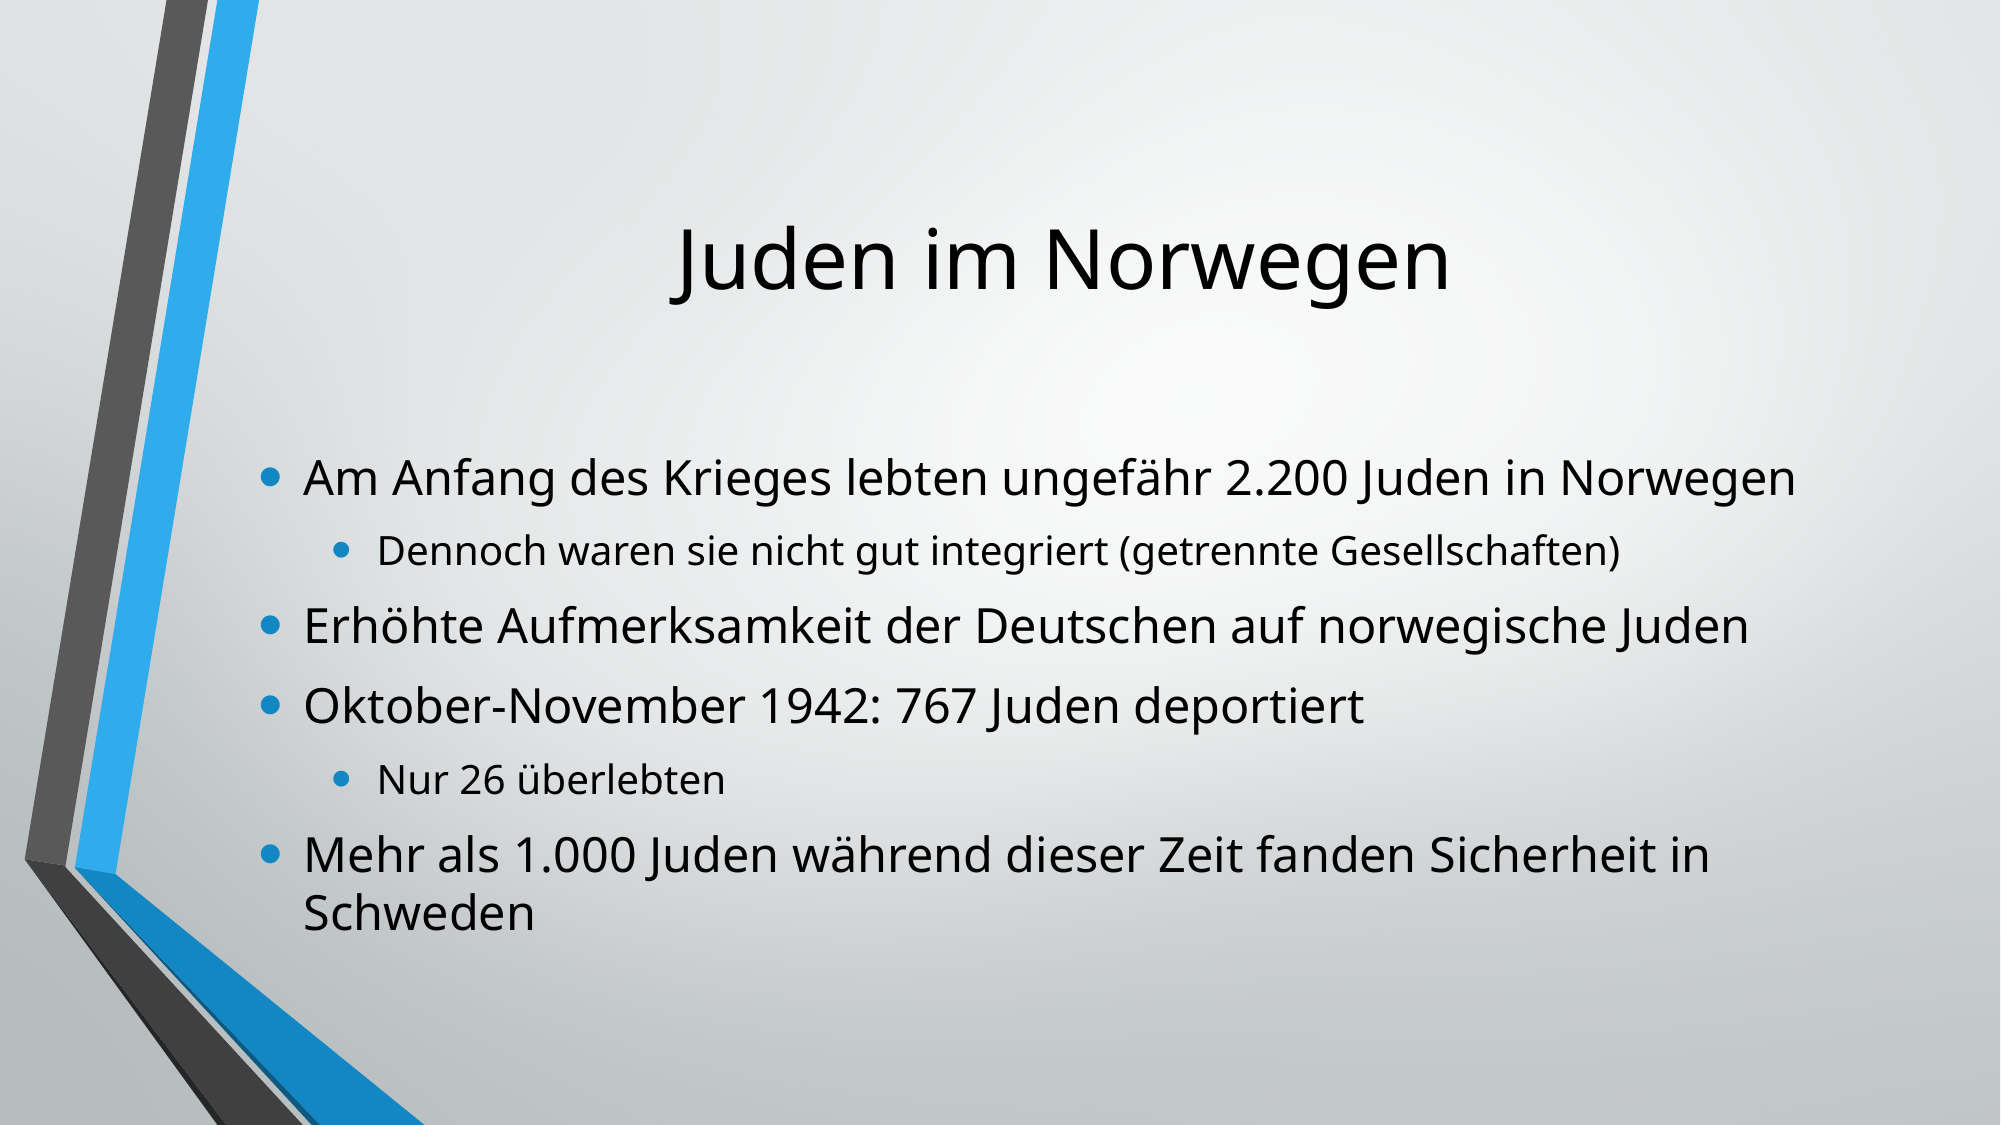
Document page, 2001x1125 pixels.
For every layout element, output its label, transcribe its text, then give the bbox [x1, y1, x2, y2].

title Juden im Norwegen [243, 112, 1887, 400]
list Am Anfang des Krieges lebten ungefähr 2.200 Juden in Norwegen Dennoch waren sie nicht gut integriert (getrennte Gesellschaften) Erhöhte Aufmerksamkeit der Deutschen auf norwegische Juden Oktober-November 1942: 767 Juden deportiert Nur 26 überlebten Mehr als 1.000 Juden während dieser Zeit fanden Sicherheit in Schweden [243, 437, 1887, 950]
